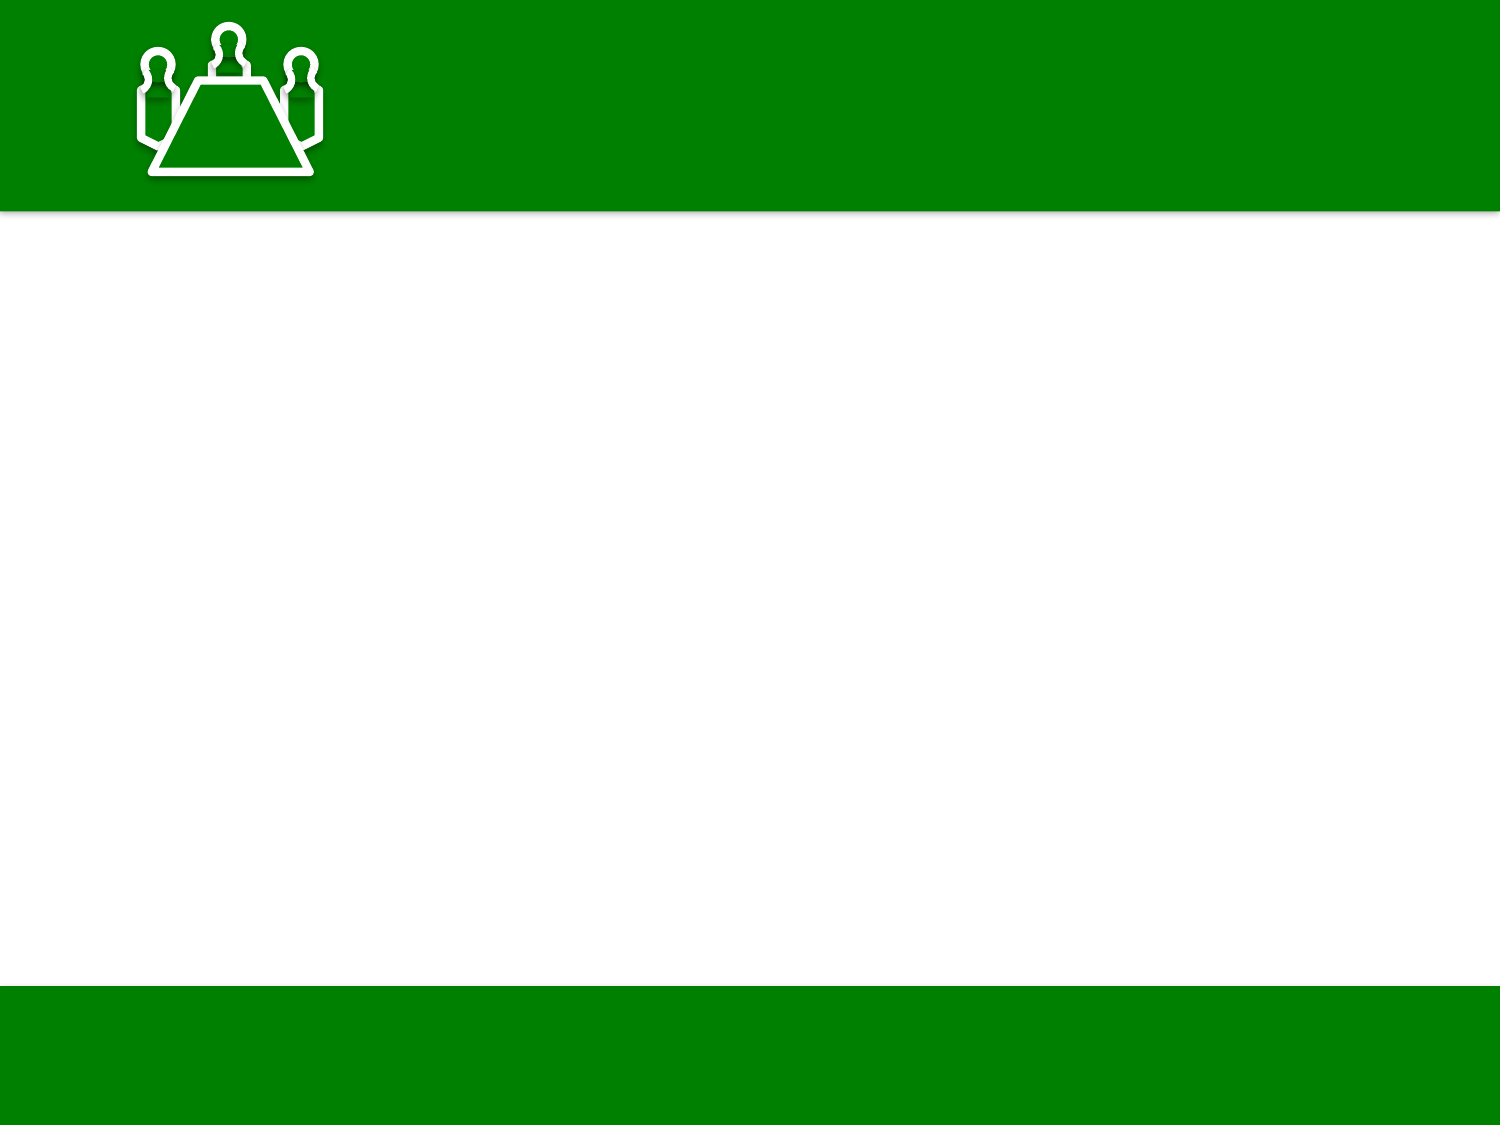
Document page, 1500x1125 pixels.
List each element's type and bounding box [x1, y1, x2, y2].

text_box [121, 25, 338, 173]
